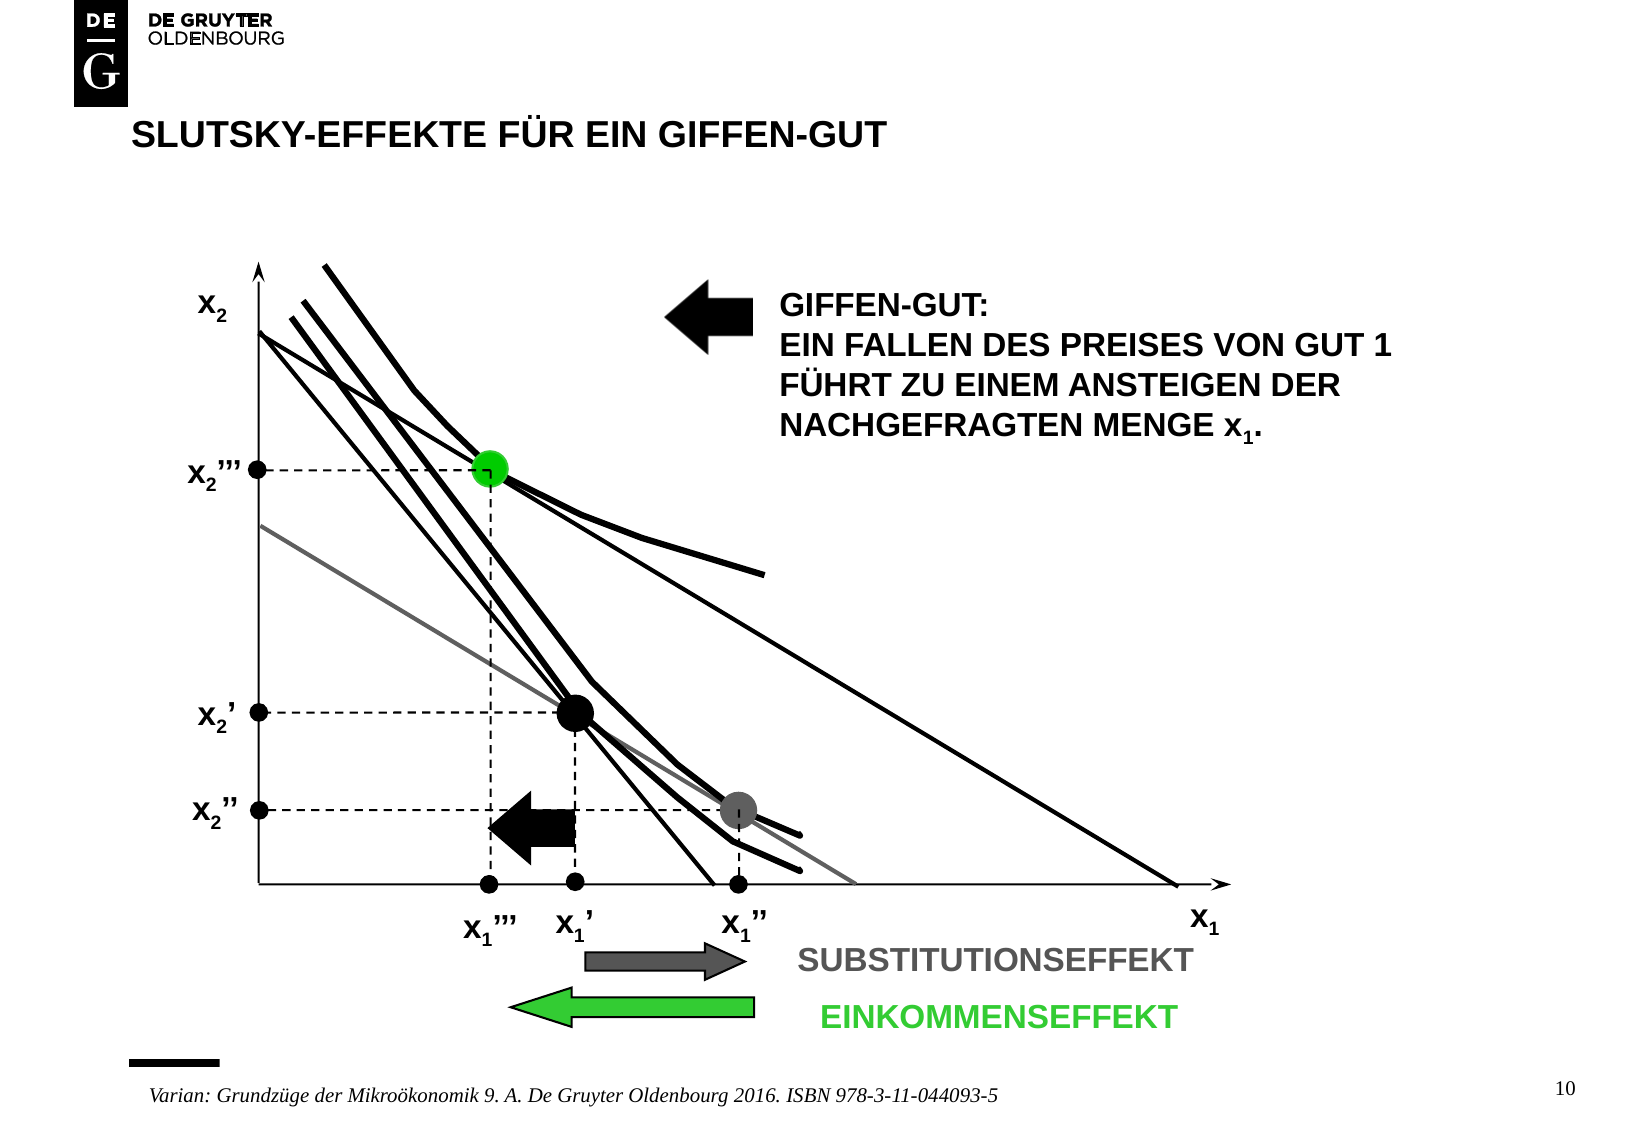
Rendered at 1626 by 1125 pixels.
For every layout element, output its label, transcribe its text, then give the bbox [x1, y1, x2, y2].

slide_number 10 [1554, 1074, 1614, 1104]
text_box [544, 1018, 572, 1027]
picture [664, 279, 753, 355]
title SLUTSKY-EFFEKTE FÜR EIN GIFFEN-GUT [131, 109, 1558, 166]
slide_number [148, 1081, 1559, 1113]
text_box EINKOMMENSEFFEKT [805, 1018, 1194, 1043]
list [129, 208, 1556, 1018]
